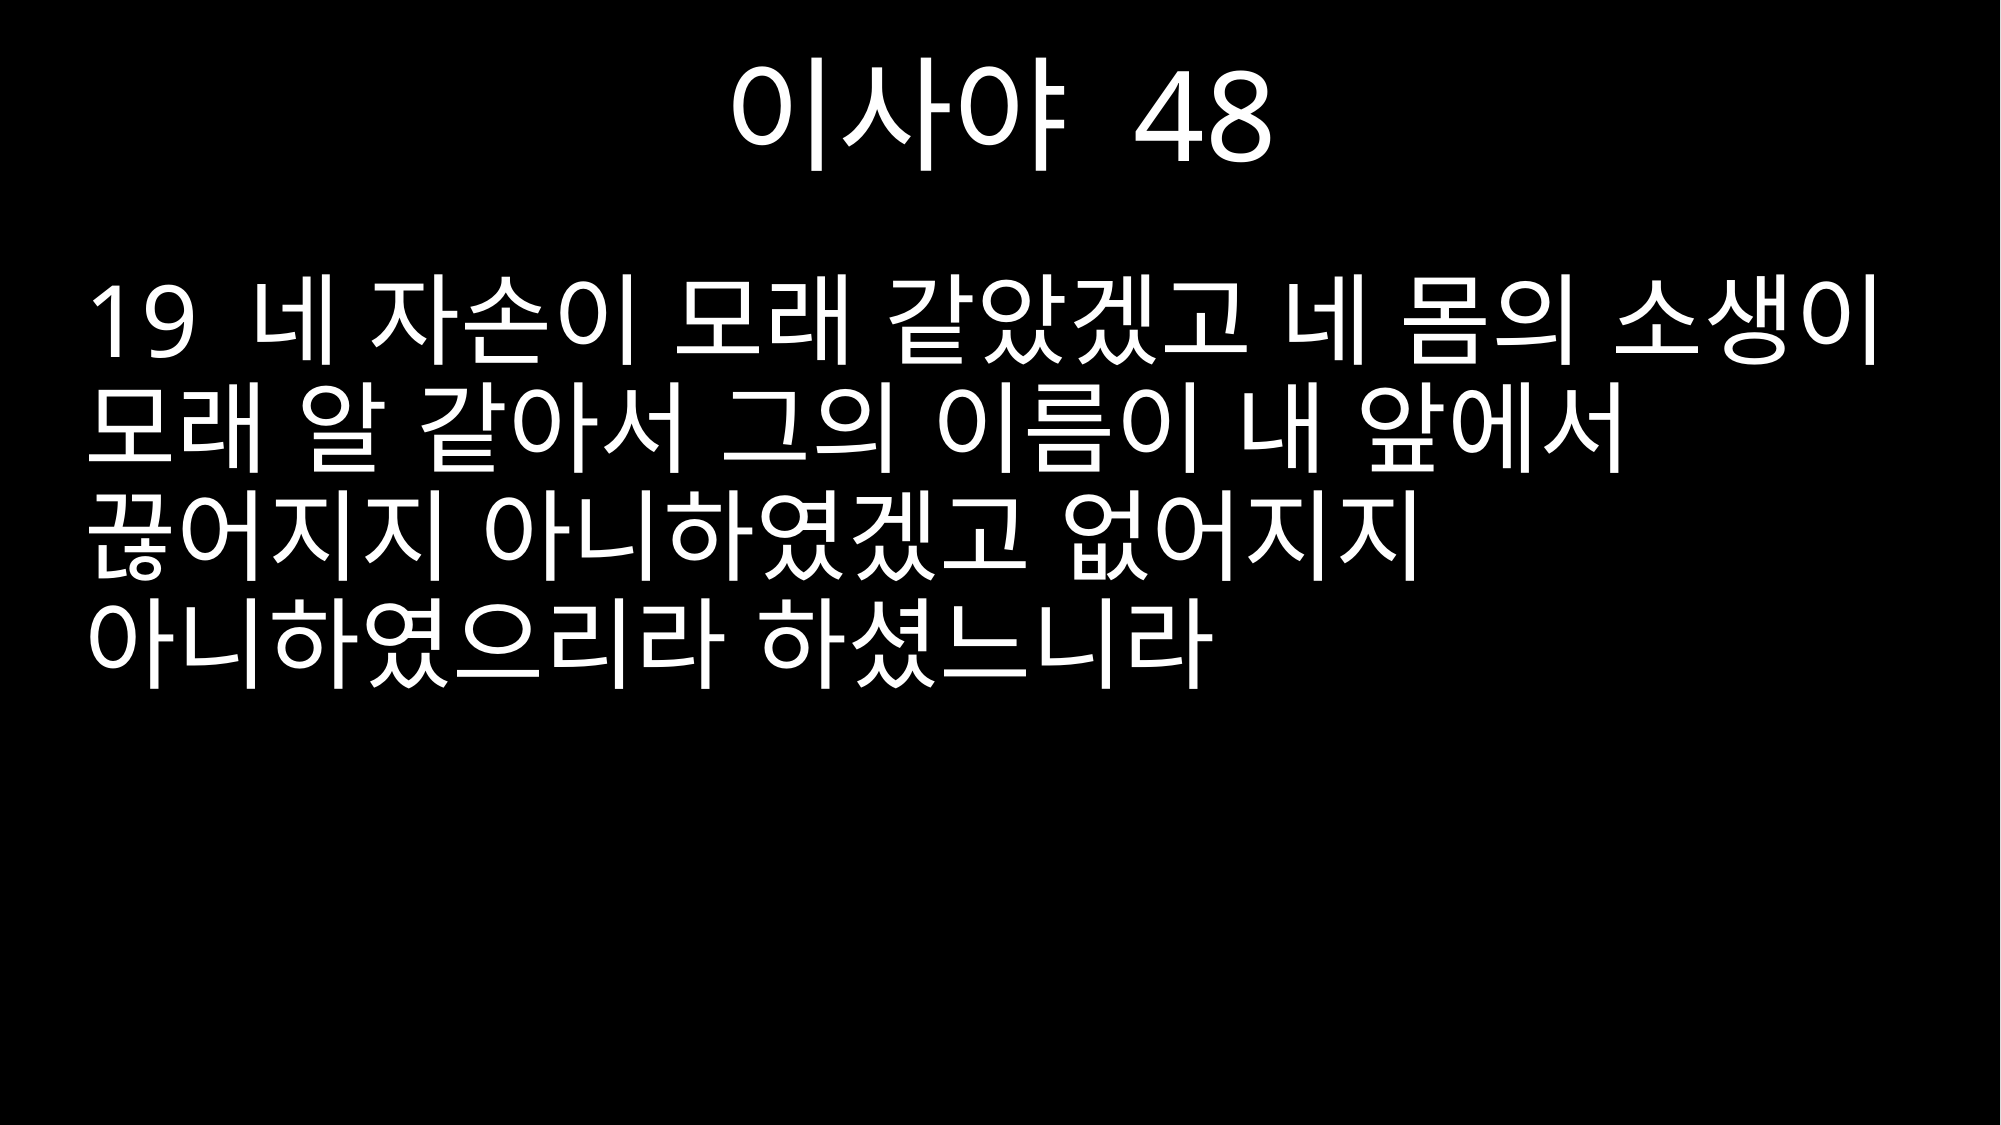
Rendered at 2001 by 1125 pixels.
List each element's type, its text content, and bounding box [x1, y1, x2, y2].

footer 이사야 48 [0, 32, 2000, 192]
list 19 네 자손이 모래 같았겠고 네 몸의 소생이 모래 알 같아서 그의 이름이 내 앞에서 끊어지지 아니하였겠고 없어지지 아니하였으리라 하셨느니라 [69, 263, 1953, 423]
picture [0, 0, 2001, 1125]
